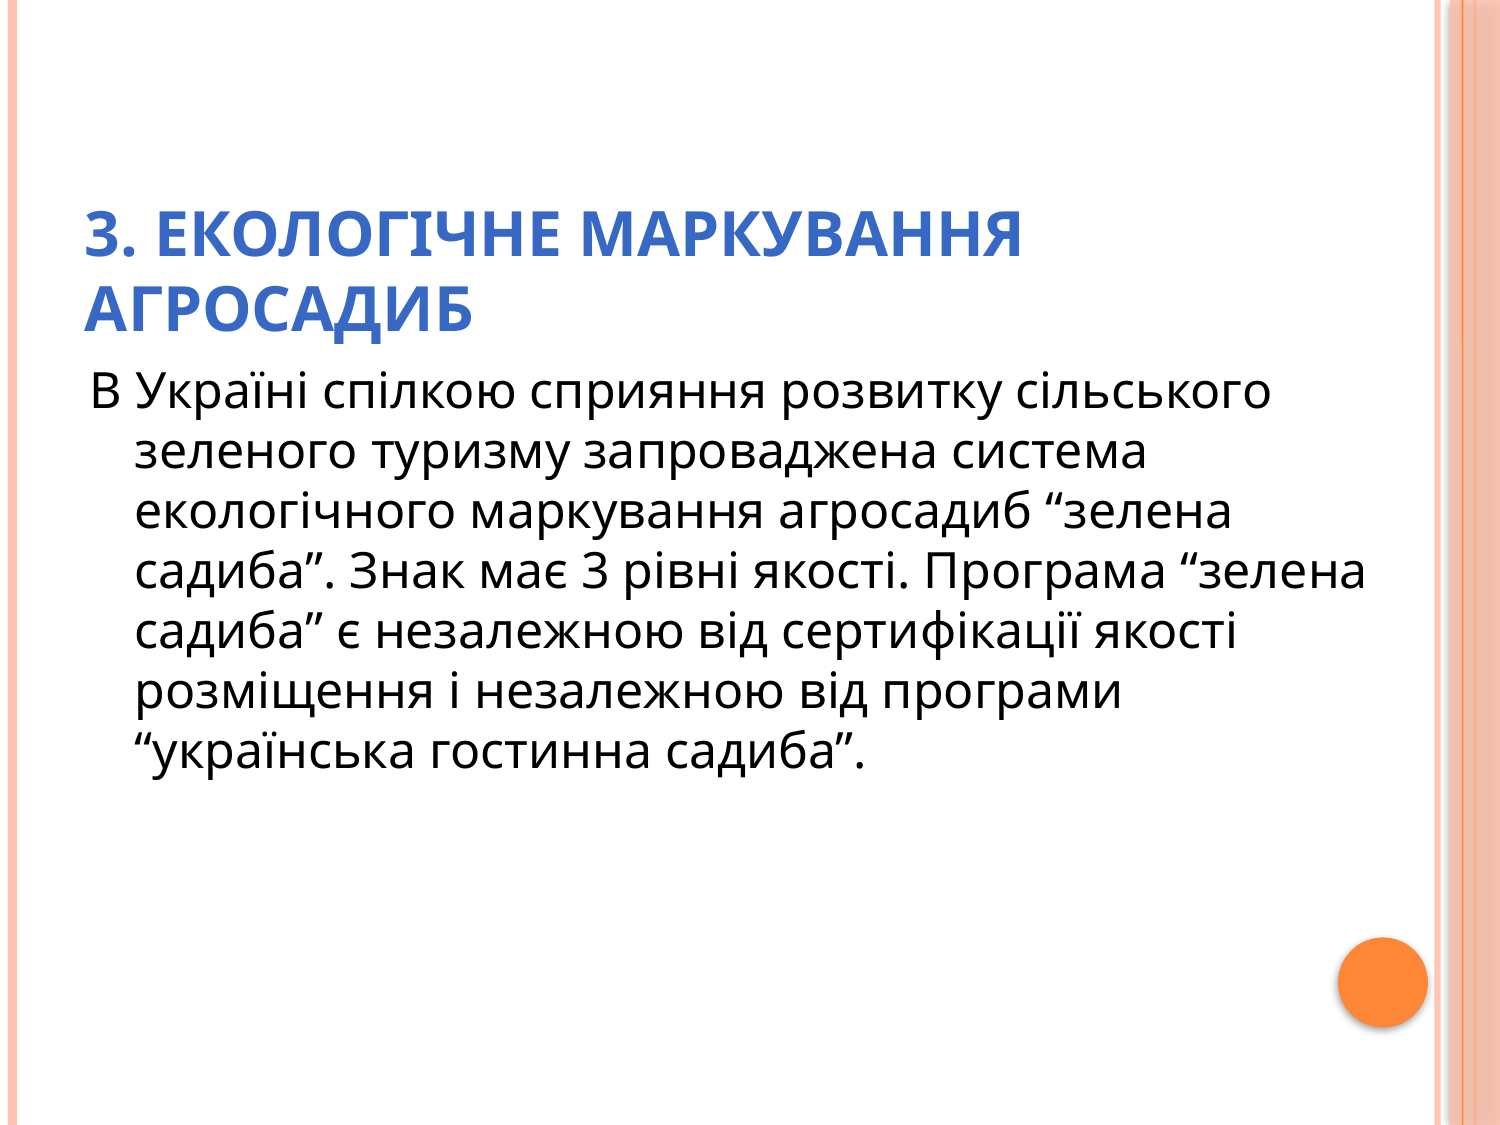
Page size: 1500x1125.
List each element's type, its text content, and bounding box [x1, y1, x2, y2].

title 3. Екологічне маркування агросадиб [70, 164, 1421, 352]
list В Україні спілкою сприяння розвитку сільського зеленого туризму запроваджена система екологічного маркування агросадиб “зелена садиба”. Знак має 3 рівні якості. Програма “зелена садиба” є незалежною від сертифікації якості розміщення і незалежною від програми “українська гостинна садиба”. [75, 351, 1425, 1079]
